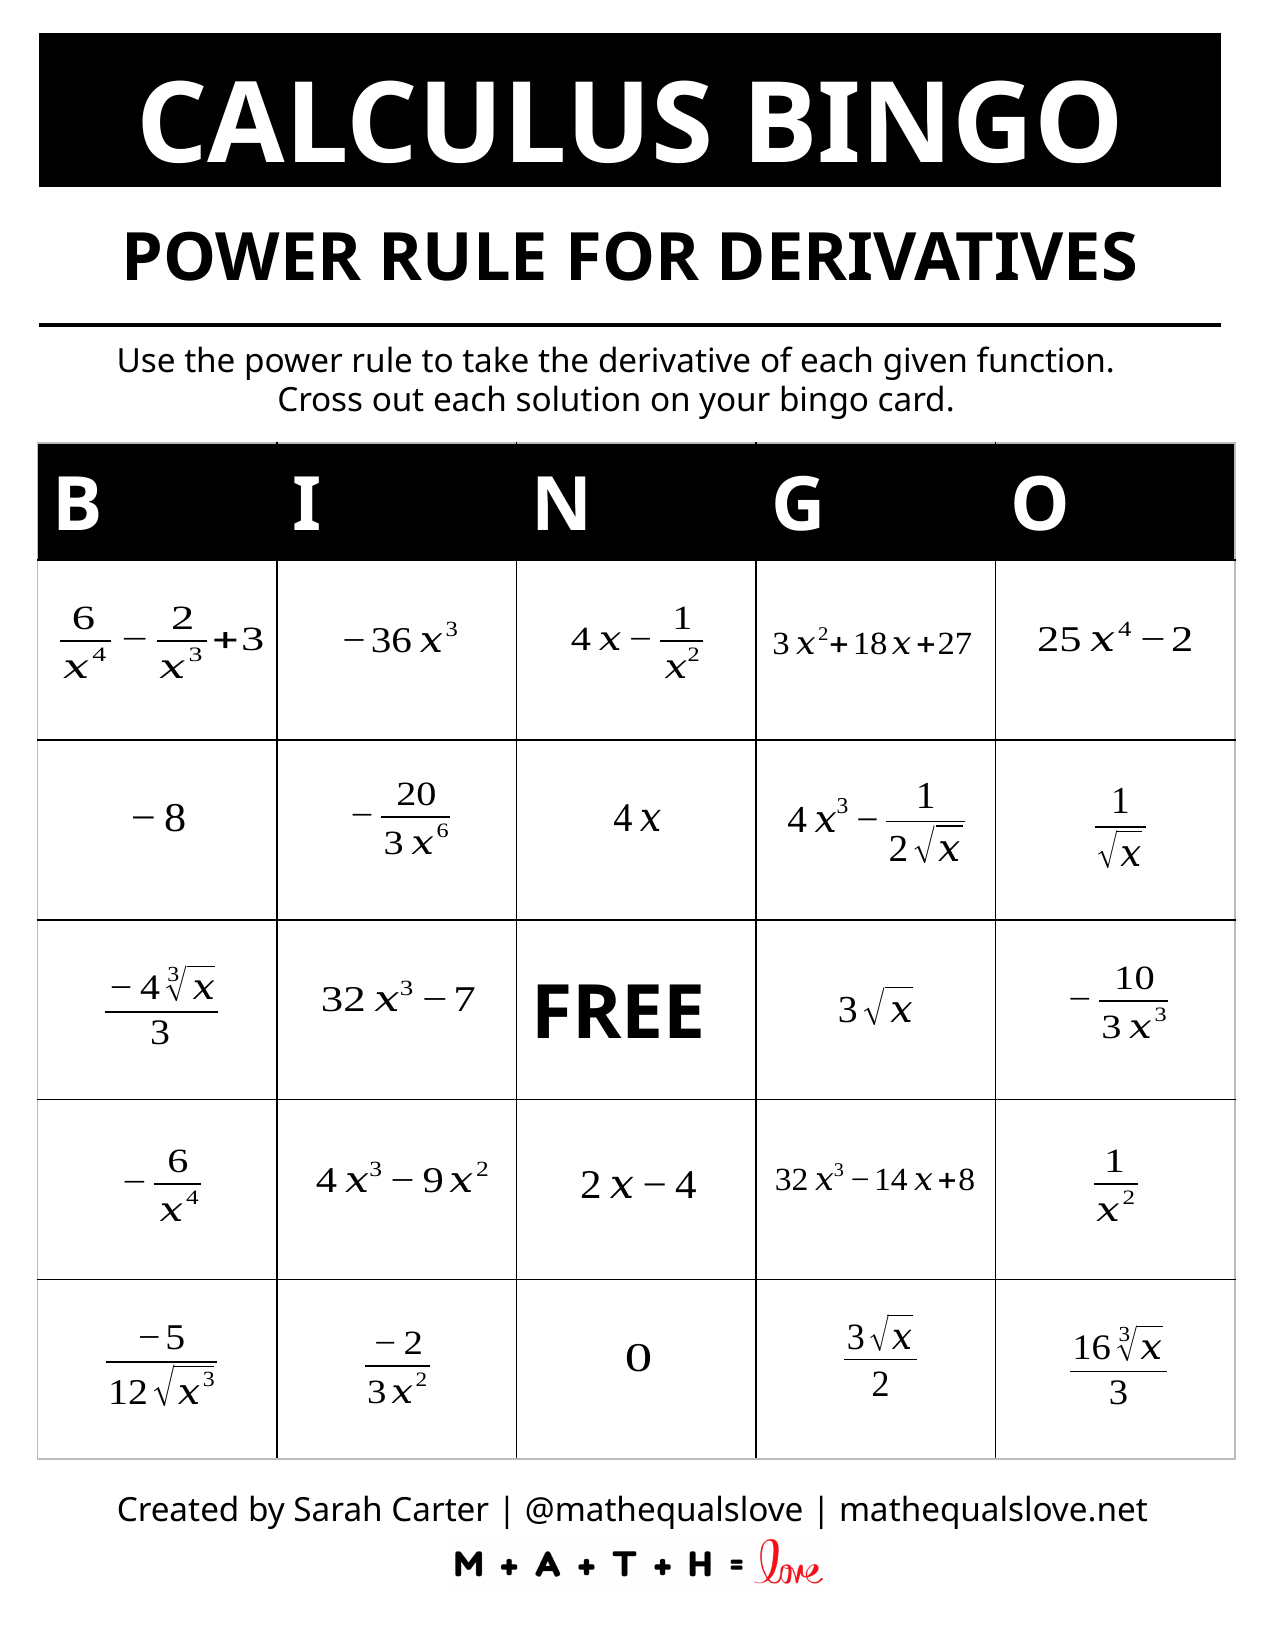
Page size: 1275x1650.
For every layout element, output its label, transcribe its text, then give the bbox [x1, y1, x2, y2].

table_header G [757, 444, 995, 559]
table_cell POWER RULE FOR DERIVATIVES [39, 187, 1221, 323]
table_cell [38, 741, 276, 919]
table_header B [38, 444, 276, 559]
picture [446, 1536, 829, 1590]
table_cell [996, 741, 1234, 919]
table_cell FREE [517, 921, 755, 1099]
text_box Use the power rule to take the derivative of each given function. Cross out each solution on your bingo card. [28, 331, 1214, 426]
text_box Created by Sarah Carter | @mathequalslove | mathequalslove.net [53, 1481, 1222, 1536]
table_cell [996, 561, 1234, 739]
table_header CALCULUS BINGO [39, 36, 1221, 183]
table_cell [38, 1280, 276, 1458]
table_cell [517, 561, 755, 739]
table_cell [757, 1280, 995, 1458]
table_header I [278, 444, 516, 559]
table_cell [278, 1280, 516, 1458]
table_cell [517, 741, 755, 919]
table_cell [38, 561, 276, 739]
table_cell [996, 1280, 1234, 1458]
table_cell [757, 1100, 995, 1279]
table_cell [278, 921, 516, 1099]
table_cell [757, 921, 995, 1099]
table_cell [996, 921, 1234, 1099]
table_cell [757, 741, 995, 919]
table_cell [996, 1100, 1234, 1279]
table_cell [278, 741, 516, 919]
table_cell [757, 561, 995, 739]
table_cell [278, 1100, 516, 1279]
table_cell [38, 921, 276, 1099]
table_cell [517, 1280, 755, 1458]
table_cell [517, 1100, 755, 1279]
table_header O [996, 444, 1234, 559]
table_cell [38, 1100, 276, 1279]
table_header N [517, 444, 755, 559]
table_cell [278, 561, 516, 739]
